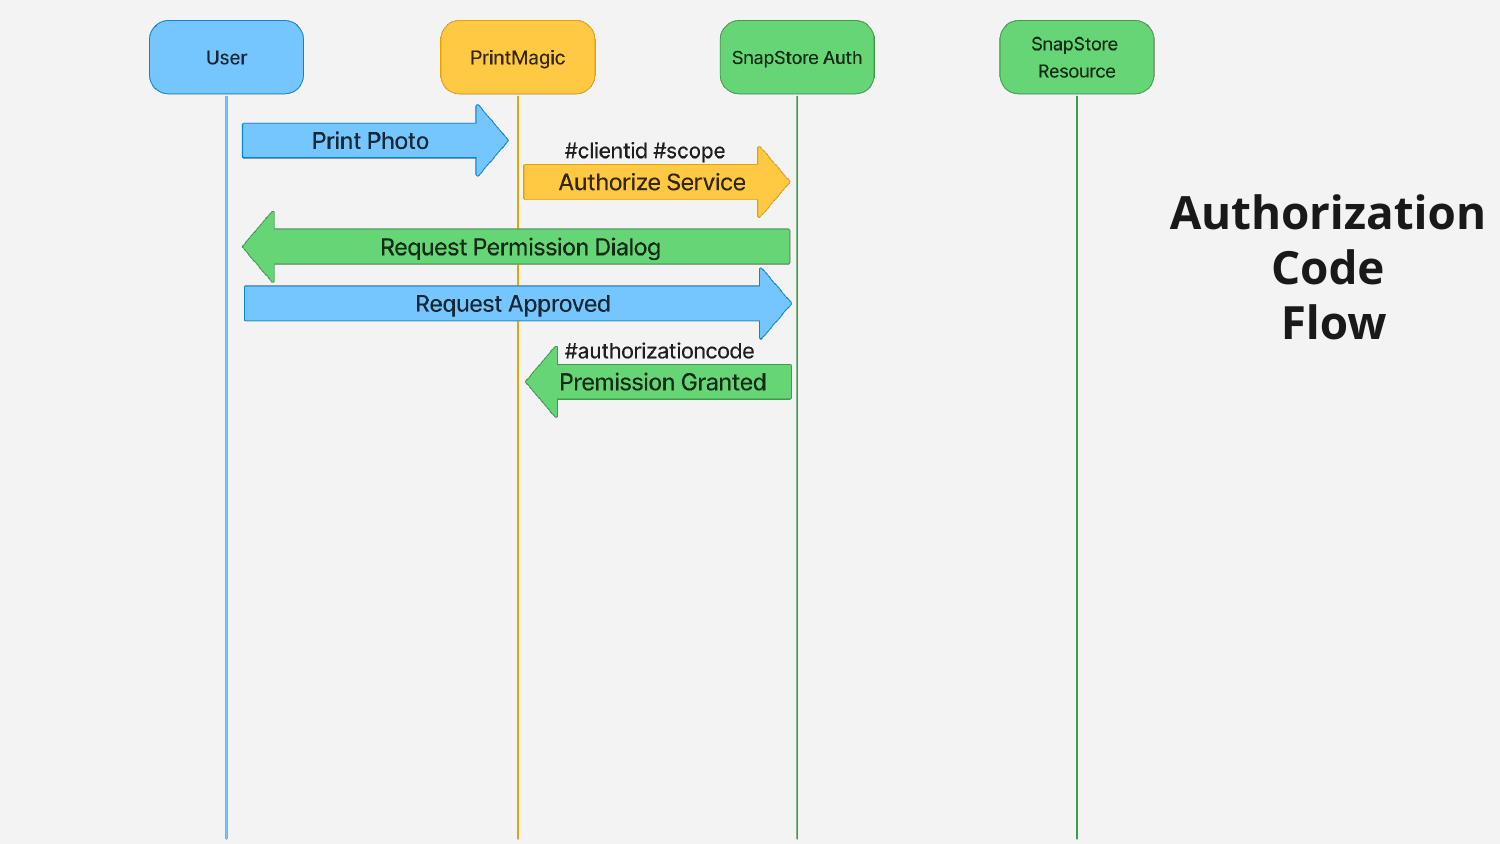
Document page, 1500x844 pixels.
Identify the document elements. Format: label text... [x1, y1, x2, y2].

title Authorization Code Flow [1190, 144, 1500, 388]
picture [118, 0, 1186, 844]
